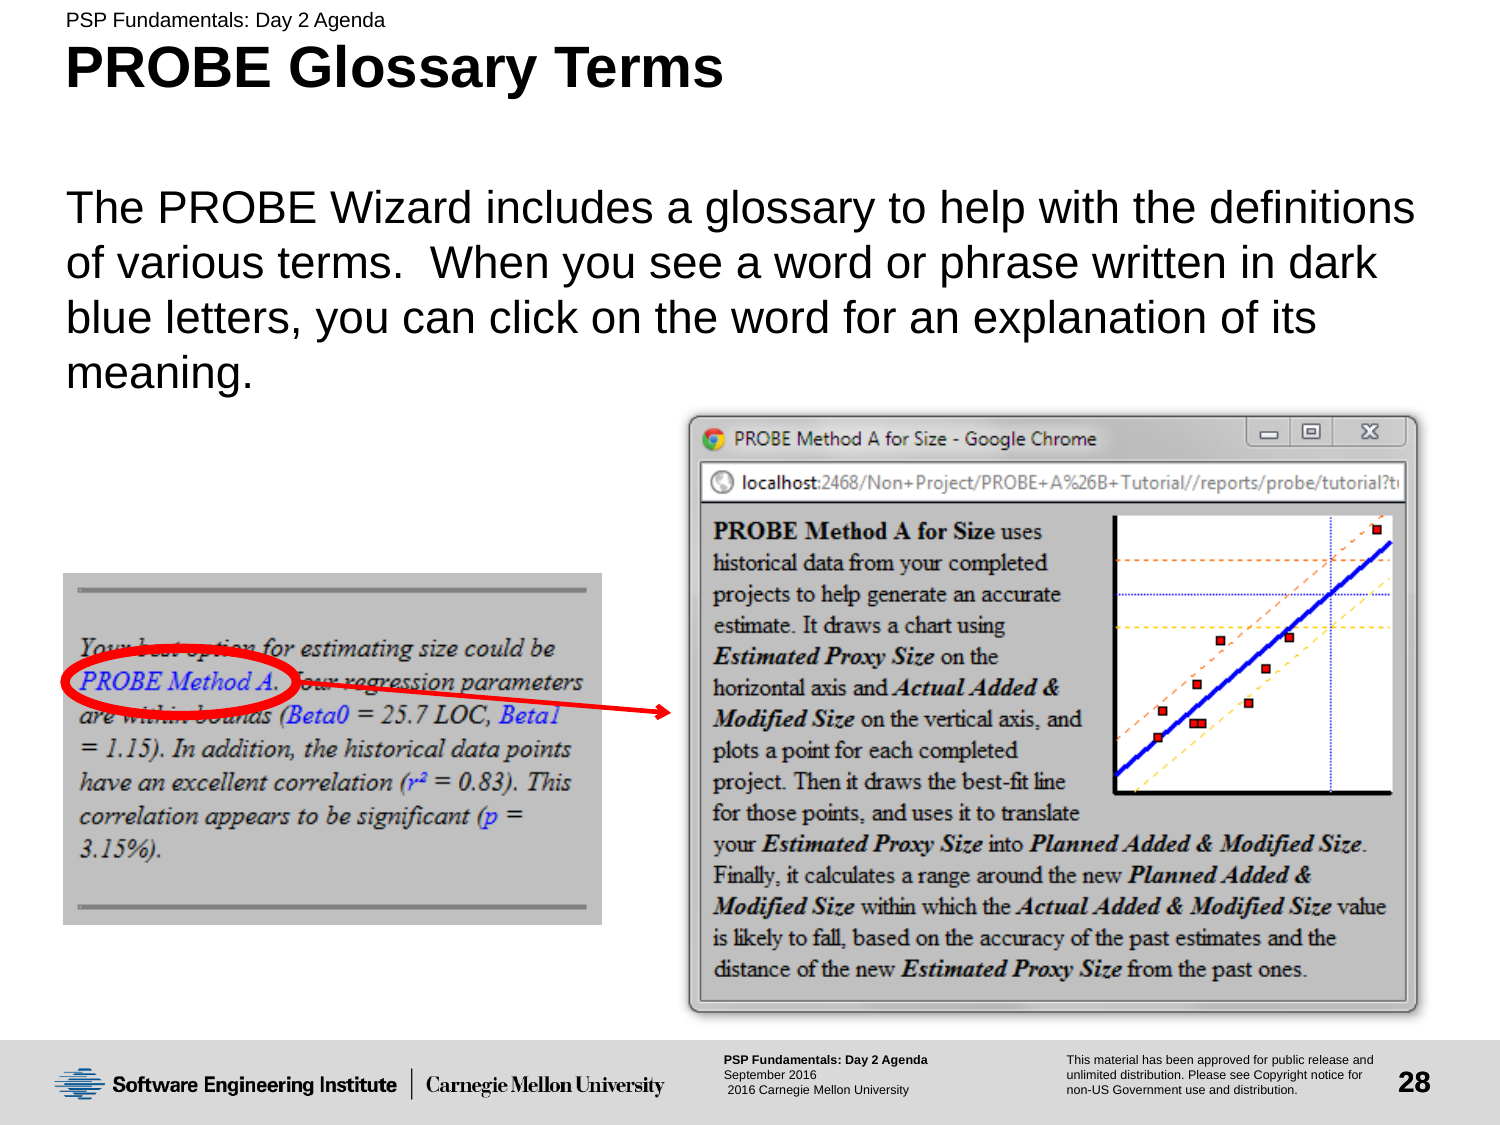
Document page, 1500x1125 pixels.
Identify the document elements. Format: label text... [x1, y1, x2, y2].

picture [678, 405, 1433, 1027]
picture [63, 573, 602, 925]
list The PROBE Wizard includes a glossary to help with the definitions of various terms. When you see a word or phrase written in dark blue letters, you can click on the word for an explanation of its meaning. [65, 177, 1431, 1000]
title PROBE Glossary Terms [65, 37, 1430, 148]
picture [46, 1061, 673, 1104]
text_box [296, 681, 672, 714]
